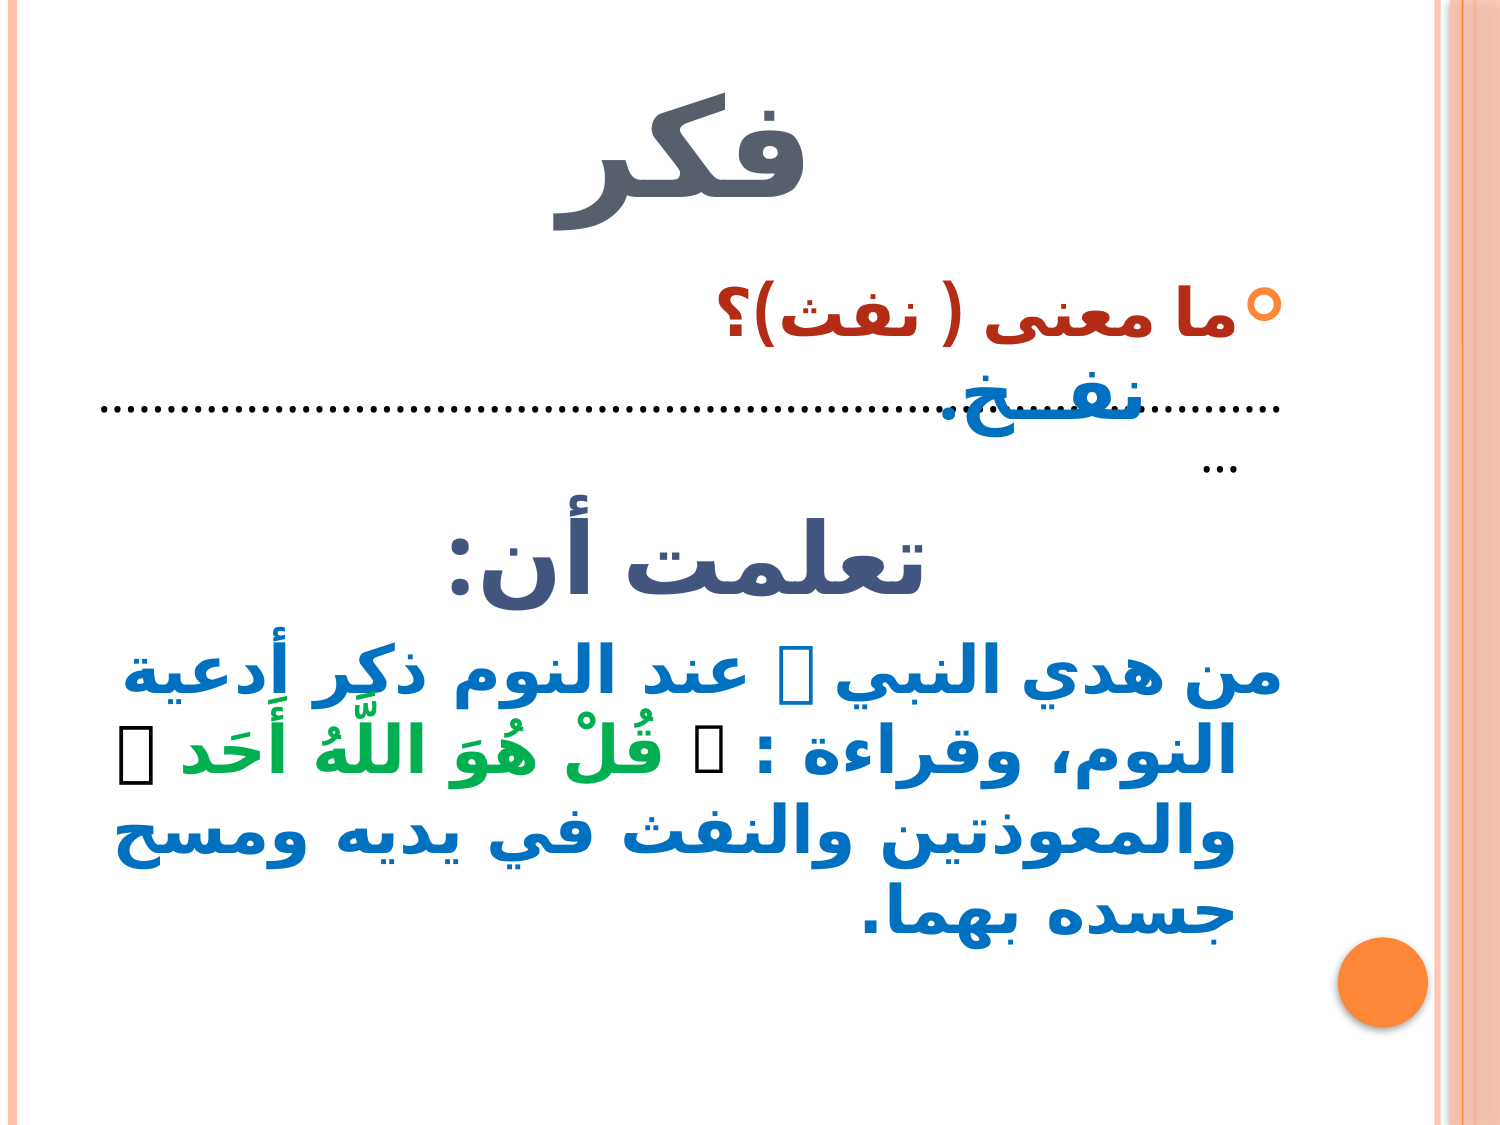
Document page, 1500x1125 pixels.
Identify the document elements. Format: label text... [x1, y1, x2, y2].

text_box نفــخ. [337, 337, 1163, 443]
list ما معنى ( نفث)؟ ........................................................................................... تعلمت أن: من هدي النبي  عند النوم ذكر أدعية النوم، وقراءة :  قُلْ هُوَ اللَّهُ أَحَد  والمعوذتين والنفث في يديه ومسح جسده بهما. [75, 262, 1300, 1062]
title فكر [75, 45, 1300, 233]
